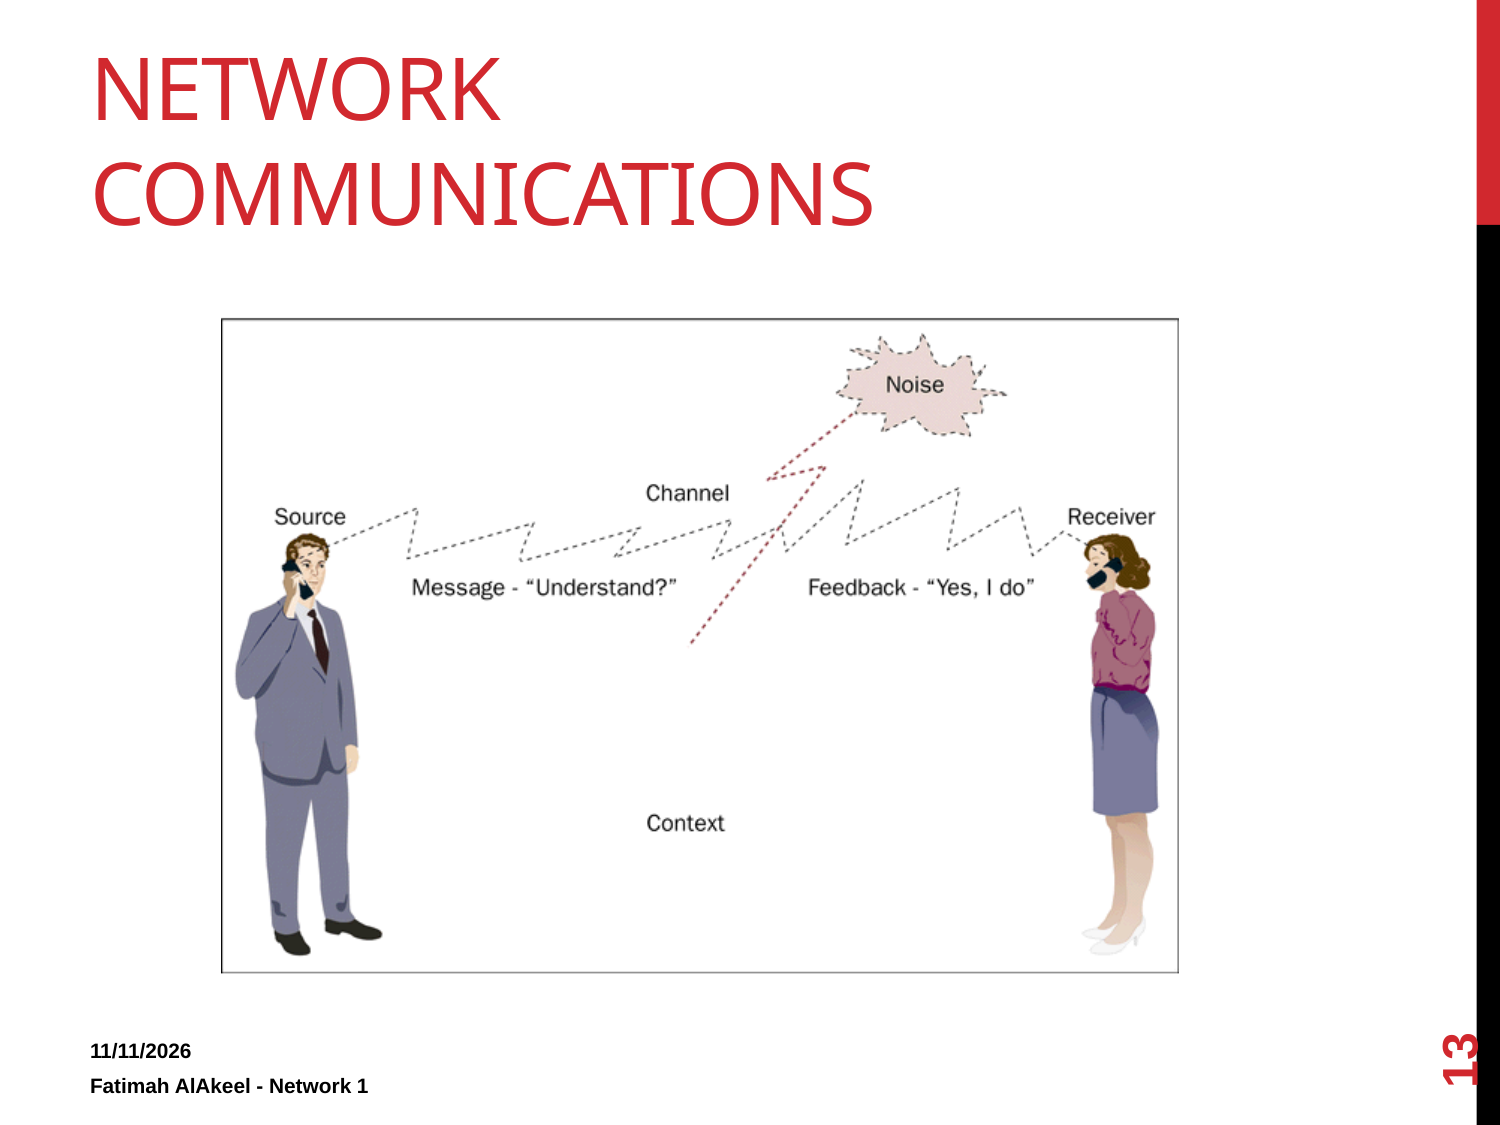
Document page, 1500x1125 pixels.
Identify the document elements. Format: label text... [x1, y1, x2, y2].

footer Fatimah AlAkeel - Network 1 [75, 1065, 638, 1112]
slide_number 13 [1427, 887, 1488, 1104]
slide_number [75, 1012, 638, 1063]
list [221, 286, 1179, 1006]
title Network Communications [75, 25, 1225, 250]
